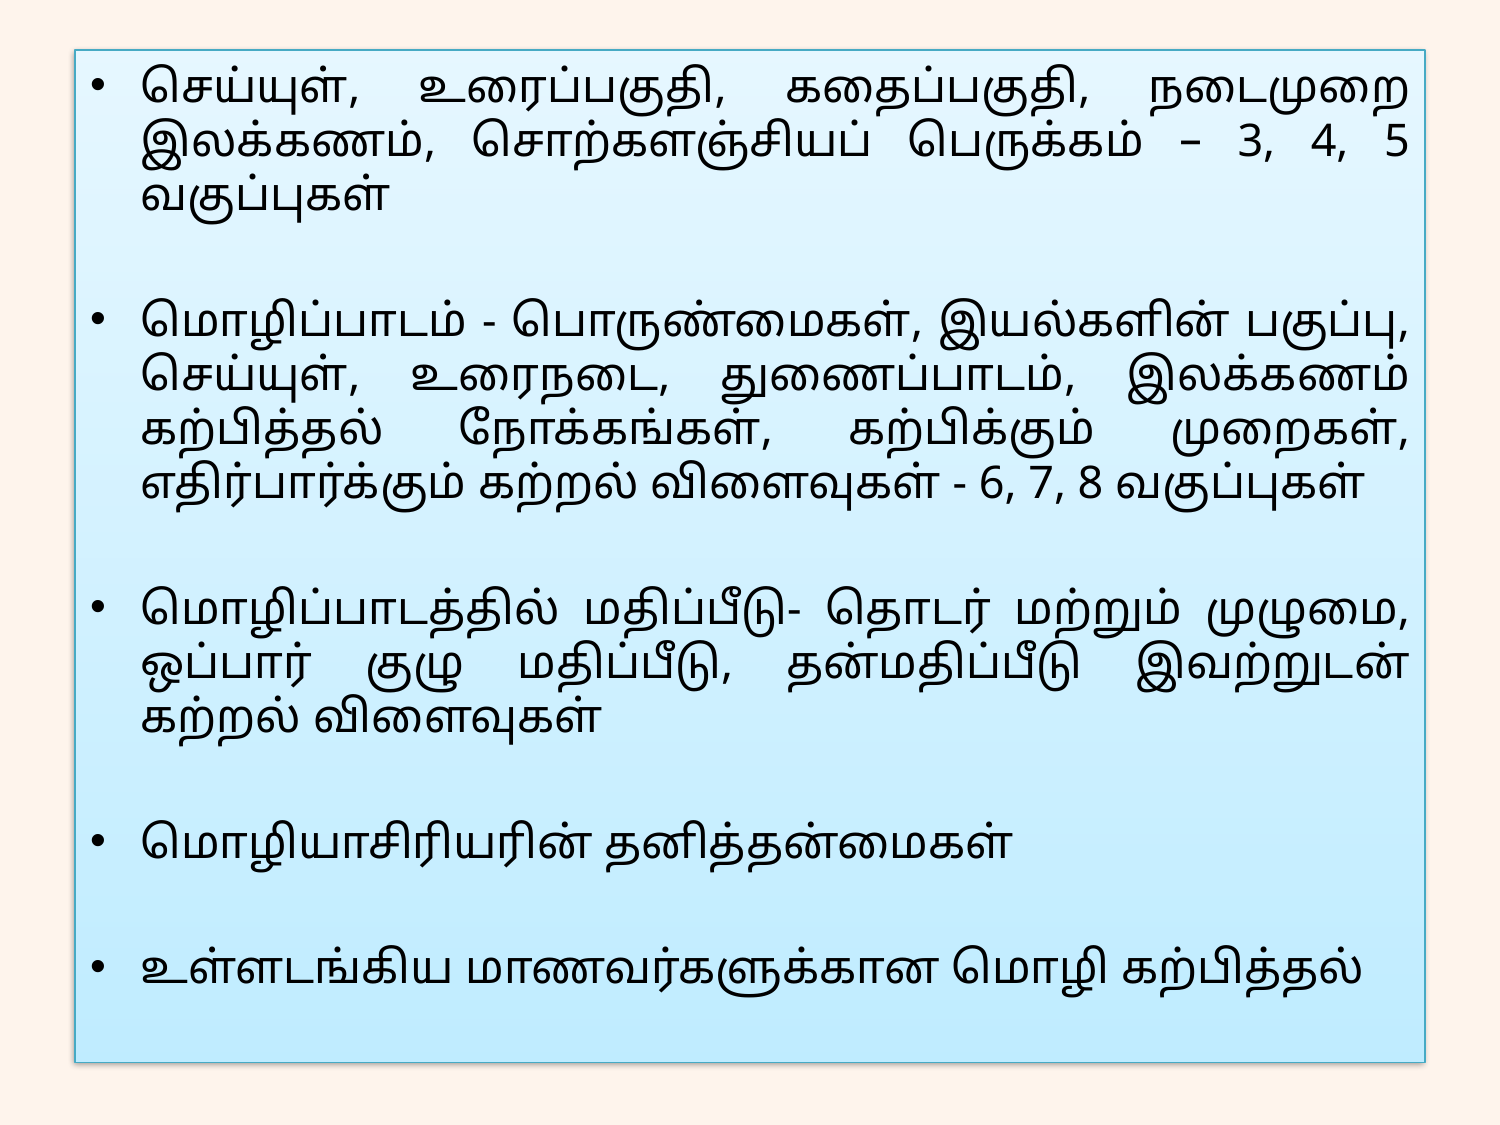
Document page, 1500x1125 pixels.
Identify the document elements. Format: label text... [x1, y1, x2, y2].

list செய்யுள், உரைப்பகுதி, கதைப்பகுதி, நடைமுறை இலக்கணம், சொற்களஞ்சியப் பெருக்கம் – 3, 4, 5 வகுப்புகள் மொழிப்பாடம் - பொருண்மைகள், இயல்களின் பகுப்பு, செய்யுள், உரைநடை, துணைப்பாடம், இலக்கணம் கற்பித்தல் நோக்கங்கள், கற்பிக்கும் முறைகள், எதிர்பார்க்கும் கற்றல் விளைவுகள் - 6, 7, 8 வகுப்புகள் மொழிப்பாடத்தில் மதிப்பீடு- தொடர் மற்றும் முழுமை, ஒப்பார் குழு மதிப்பீடு, தன்மதிப்பீடு இவற்றுடன் கற்றல் விளைவுகள் மொழியாசிரியரின் தனித்தன்மைகள் உள்ளடங்கிய மாணவர்களுக்கான மொழி கற்பித்தல் [74, 49, 1426, 1063]
